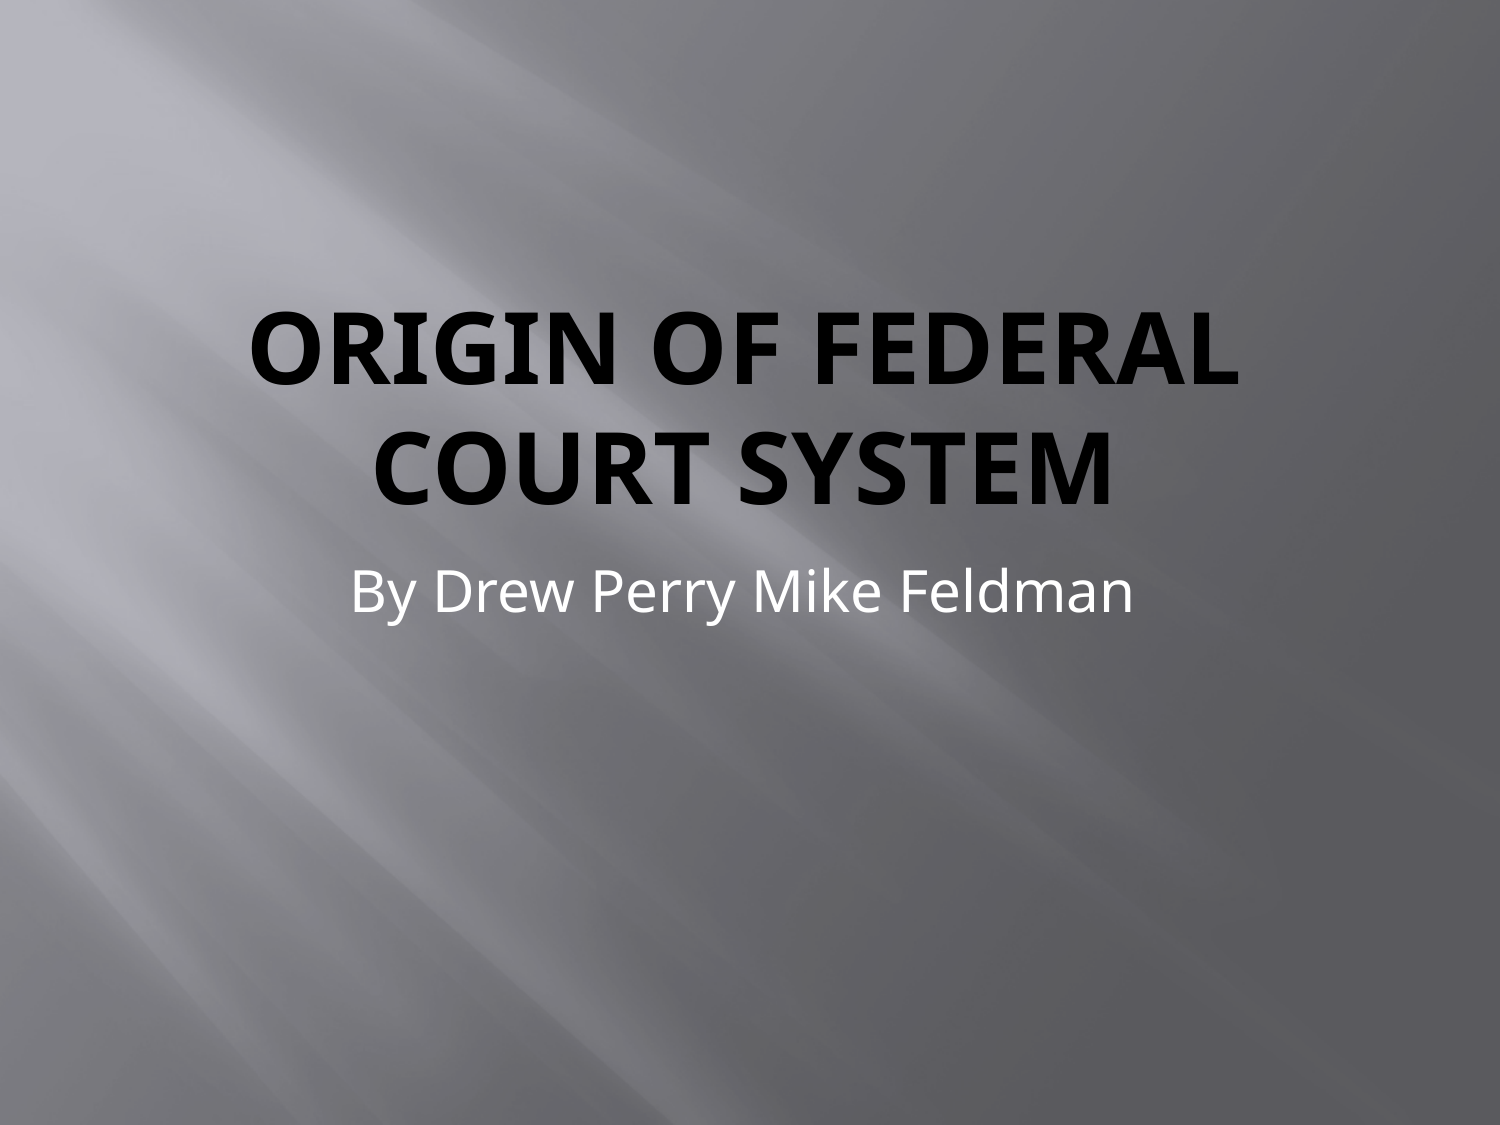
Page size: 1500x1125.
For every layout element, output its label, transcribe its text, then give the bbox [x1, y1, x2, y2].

title Origin of Federal Court System [69, 224, 1420, 525]
subtitle By Drew Perry Mike Feldman [225, 546, 1275, 834]
